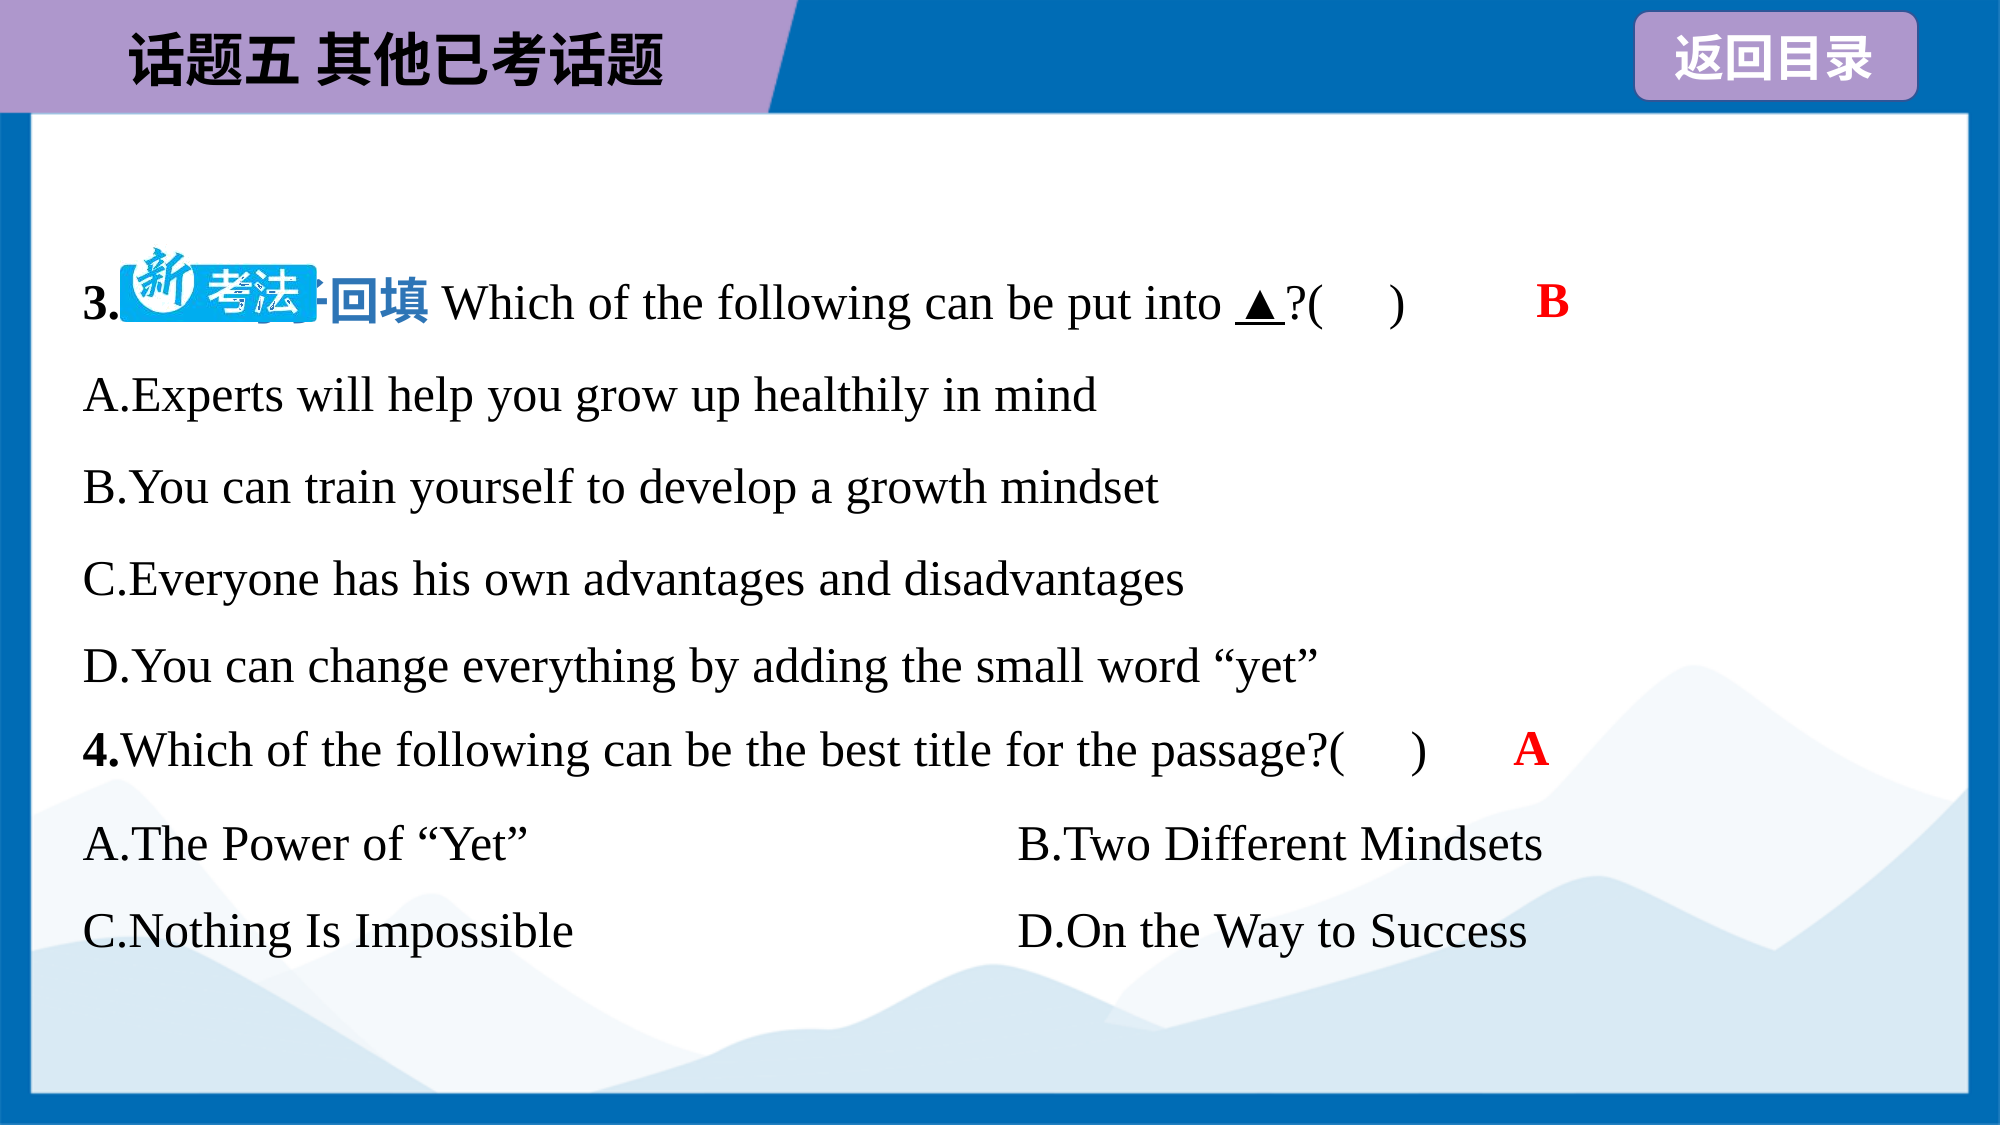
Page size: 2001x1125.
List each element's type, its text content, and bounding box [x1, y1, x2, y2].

text_box B [1518, 239, 1588, 319]
text_box 3. 句子回填Which of the following can be put into ▲?( ) [82, 241, 1917, 320]
text_box A.The Power of “Yet” B.Two Different Mindsets C.Nothing Is Impossible D.On the Way to Success [82, 778, 1917, 948]
text_box A.Experts will help you grow up healthily in mind B.You can train yourself to develop a growth mindset C.Everyone has his own advantages and disadvantages D.You can change everything by adding the small word “yet” [82, 330, 1917, 683]
picture [0, 0, 2000, 1125]
text_box 4.Which of the following can be the best title for the passage?( ) [82, 689, 1917, 768]
text_box A [1495, 687, 1568, 767]
